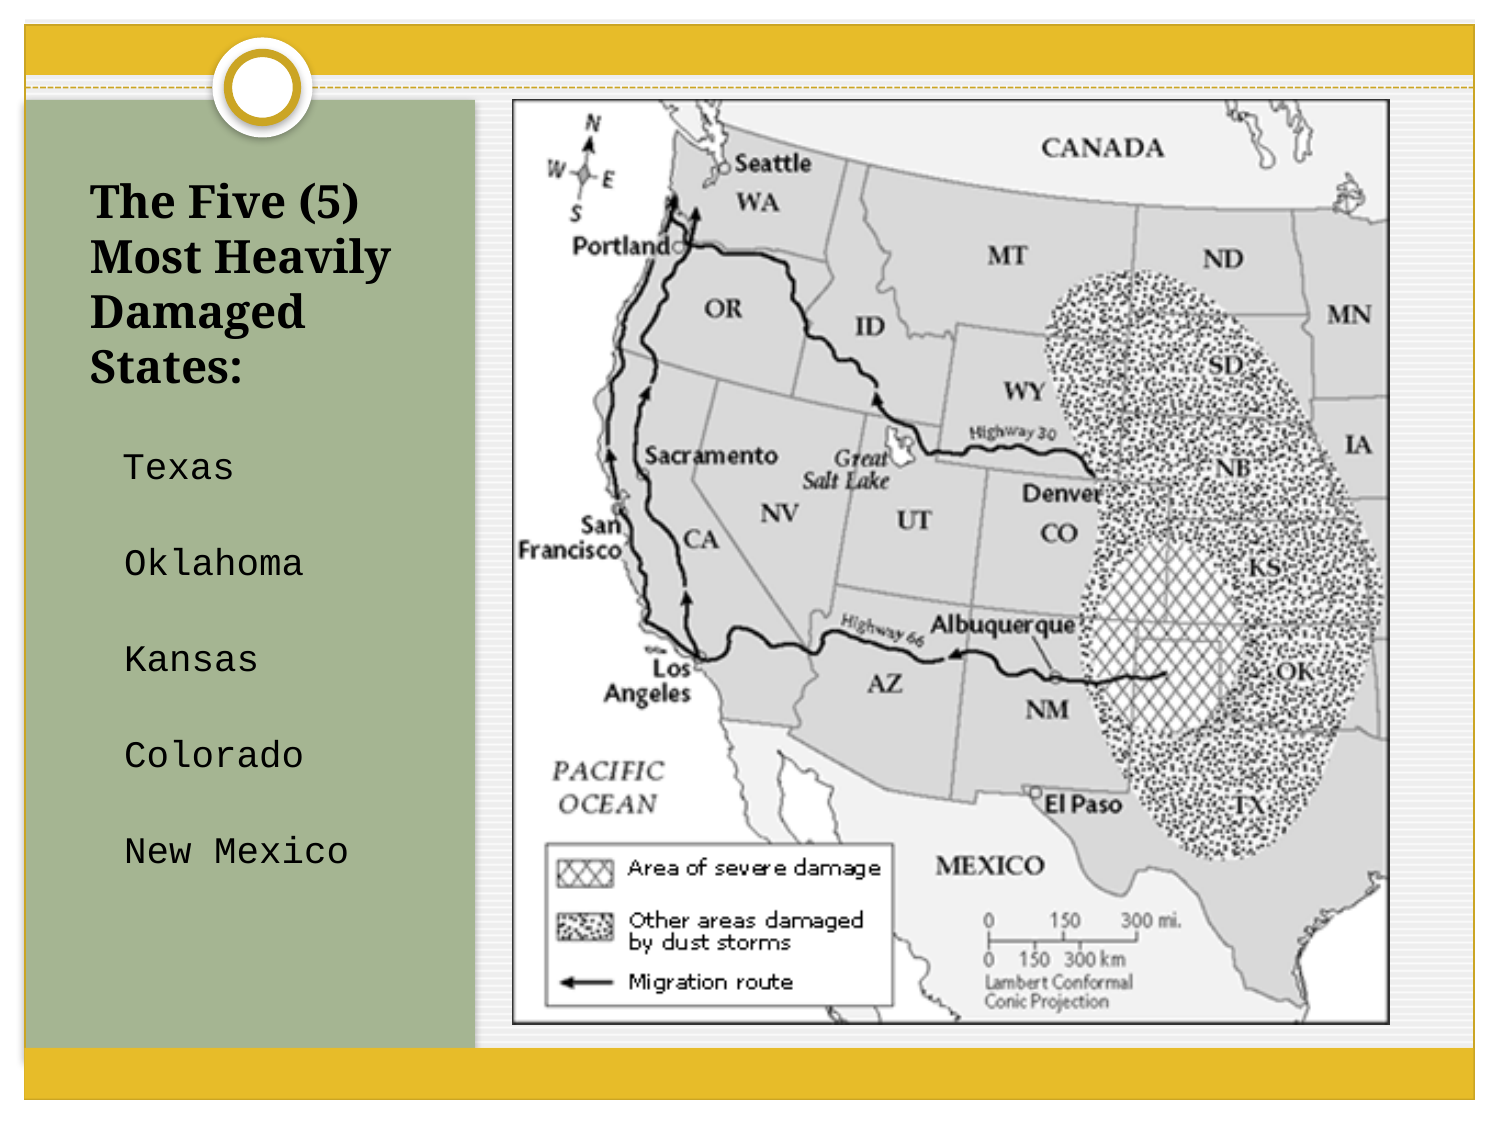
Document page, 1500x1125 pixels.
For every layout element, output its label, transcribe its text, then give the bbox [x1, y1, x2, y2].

title The Five (5) Most Heavily Damaged States: [75, 162, 475, 400]
list Texas Oklahoma Kansas Colorado New Mexico [62, 412, 450, 1005]
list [512, 99, 1390, 1026]
